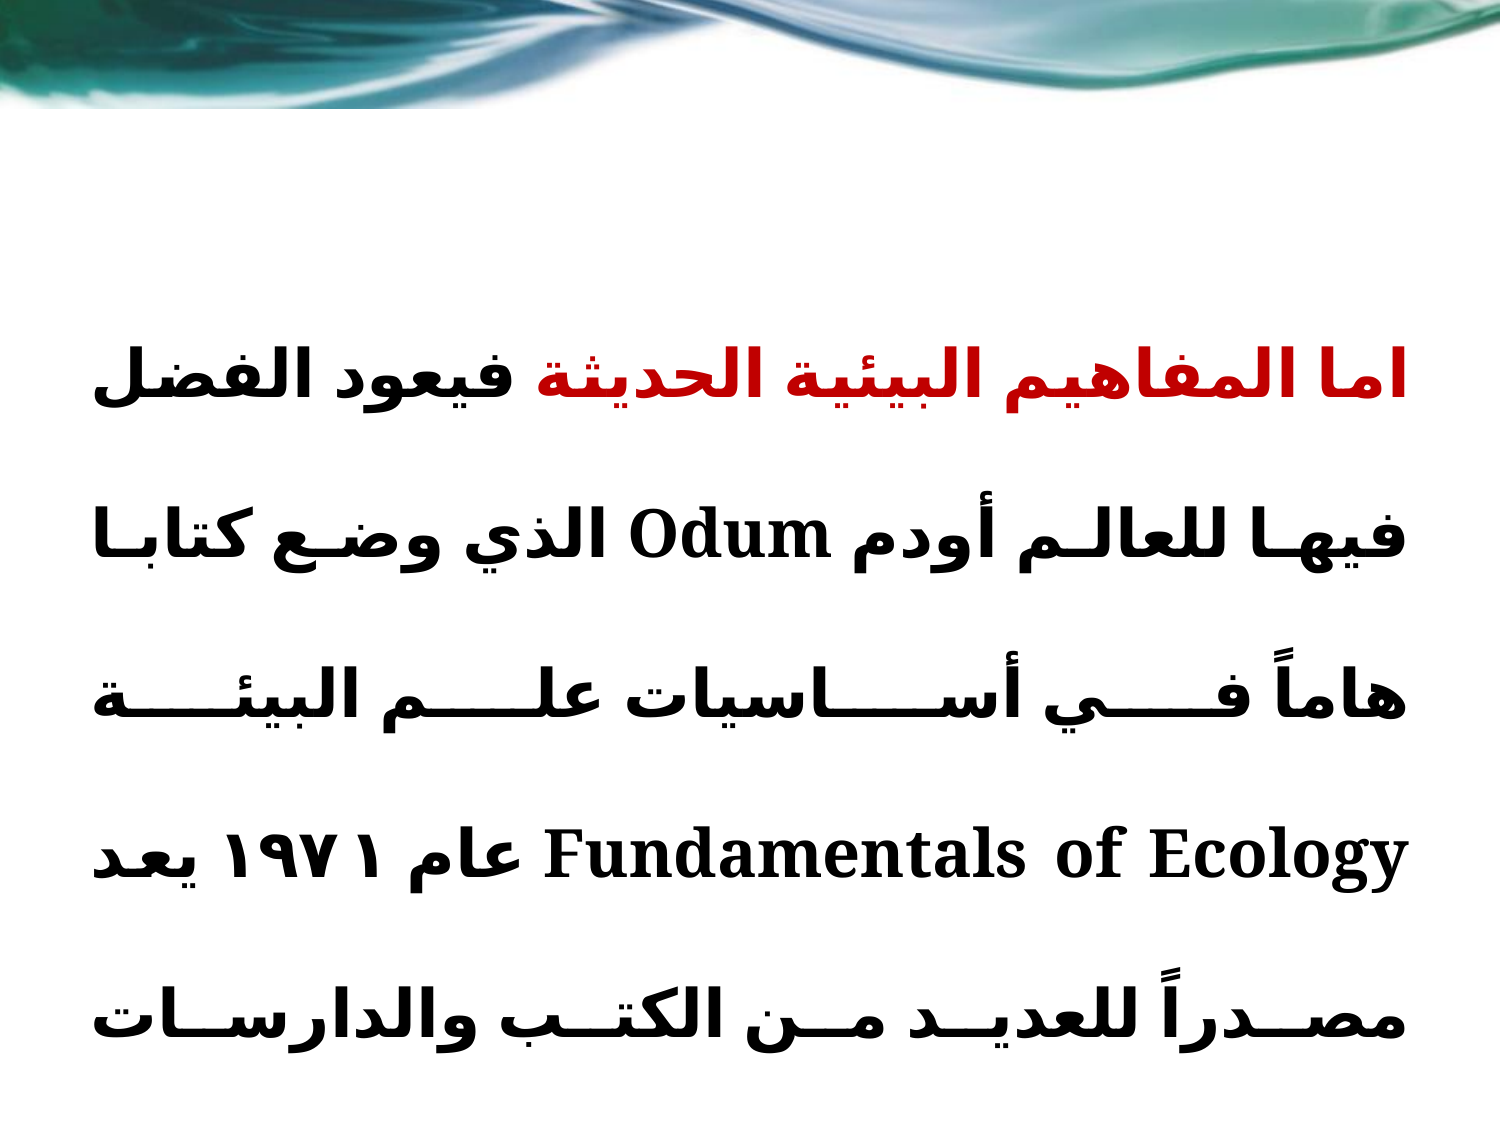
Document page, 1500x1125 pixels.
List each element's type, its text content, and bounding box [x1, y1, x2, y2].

picture [0, 0, 1500, 109]
title اما المفاهيم البيئية الحديثة فيعود الفضل فيها للعالم أودم Odum الذي وضع كتابا هاماً في أساسيات علم البيئة Fundamentals of Ecology عام ١٩٧١ يعد مصدراً للعديد من الكتب والدارسات الحديثة. [75, 243, 1425, 609]
